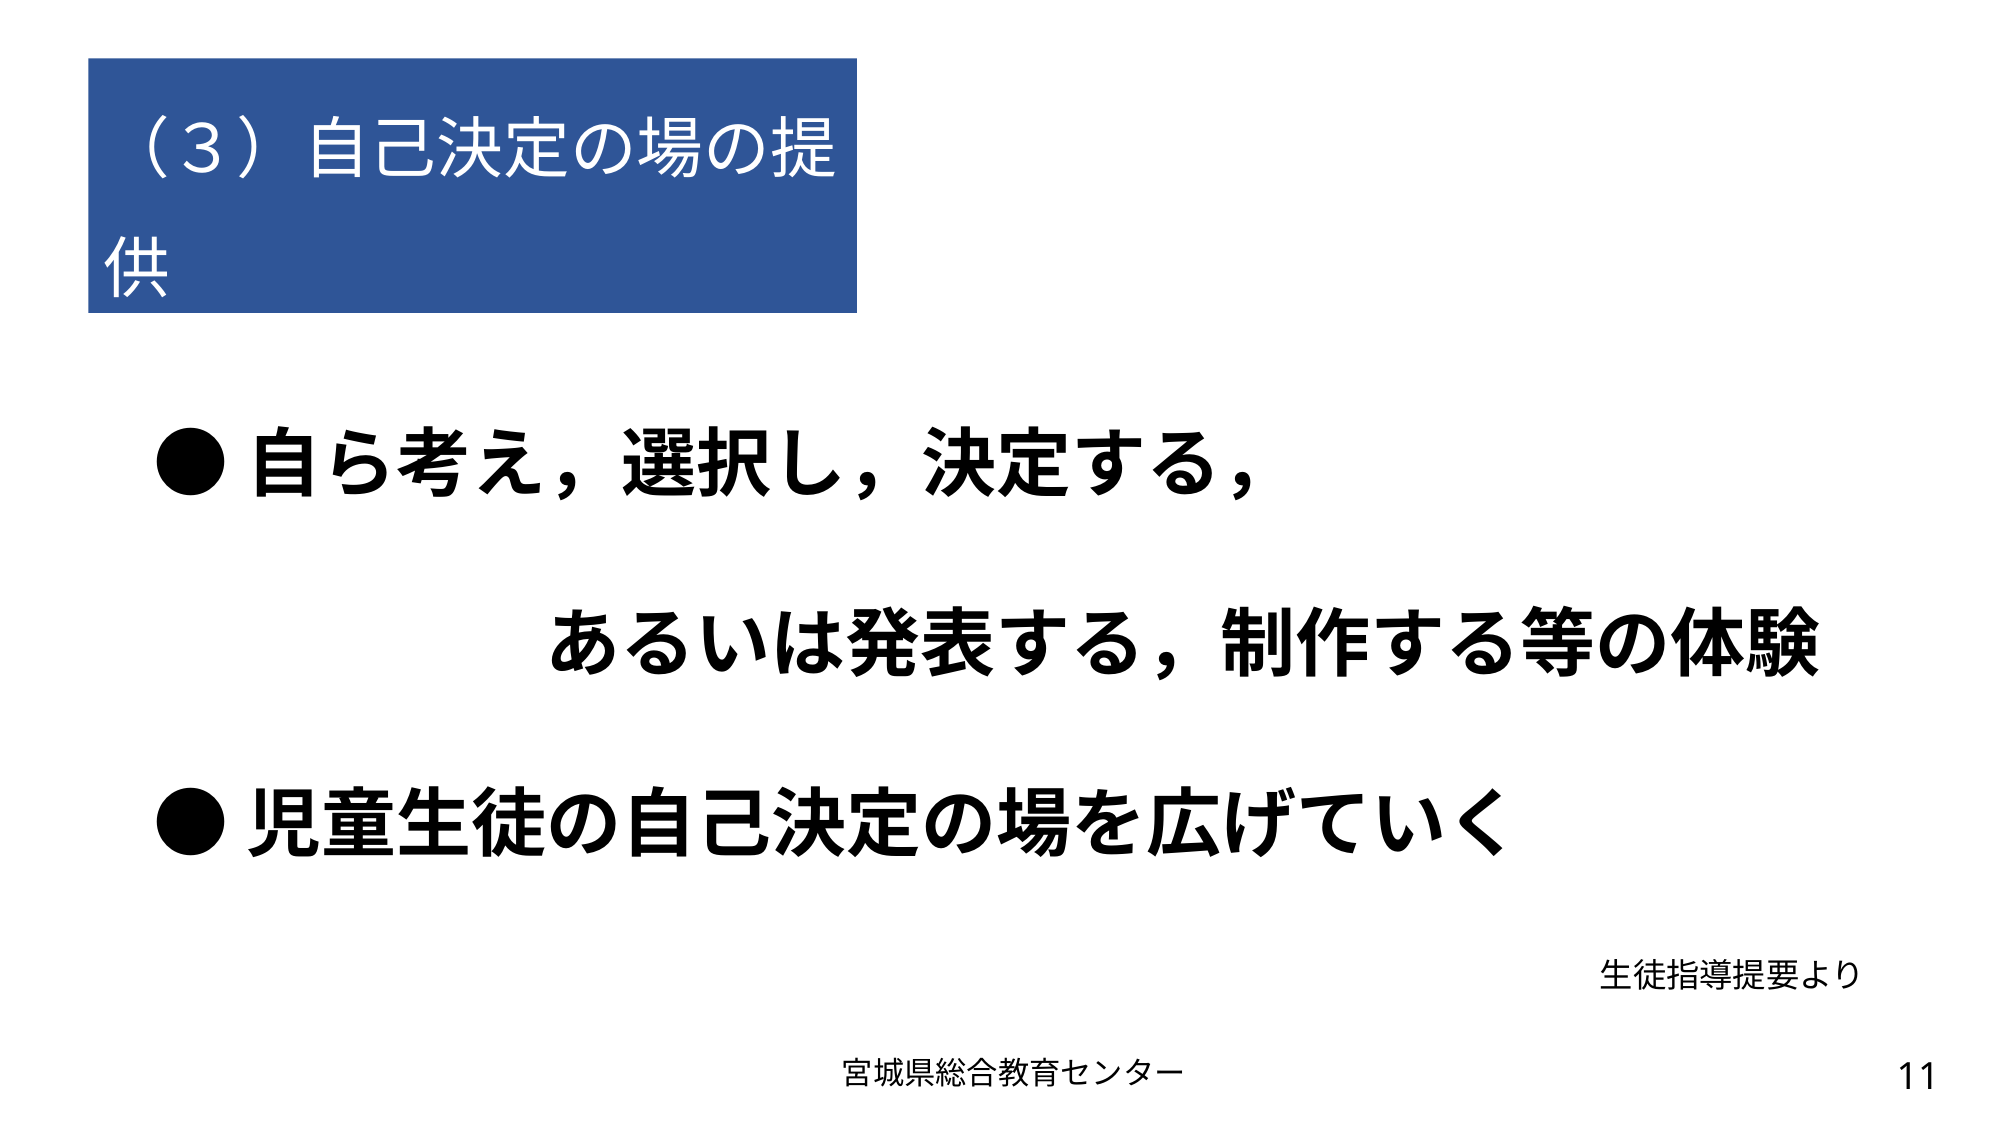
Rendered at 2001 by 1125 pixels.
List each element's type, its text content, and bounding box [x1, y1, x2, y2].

text_box （３）自己決定の場の提供 [88, 58, 857, 314]
text_box 生徒指導提要より [1585, 946, 2000, 1002]
text_box ●自ら考え，選択し，決定する， あるいは発表する，制作する等の体験 ●児童生徒の自己決定の場を広げていく [138, 318, 1878, 874]
